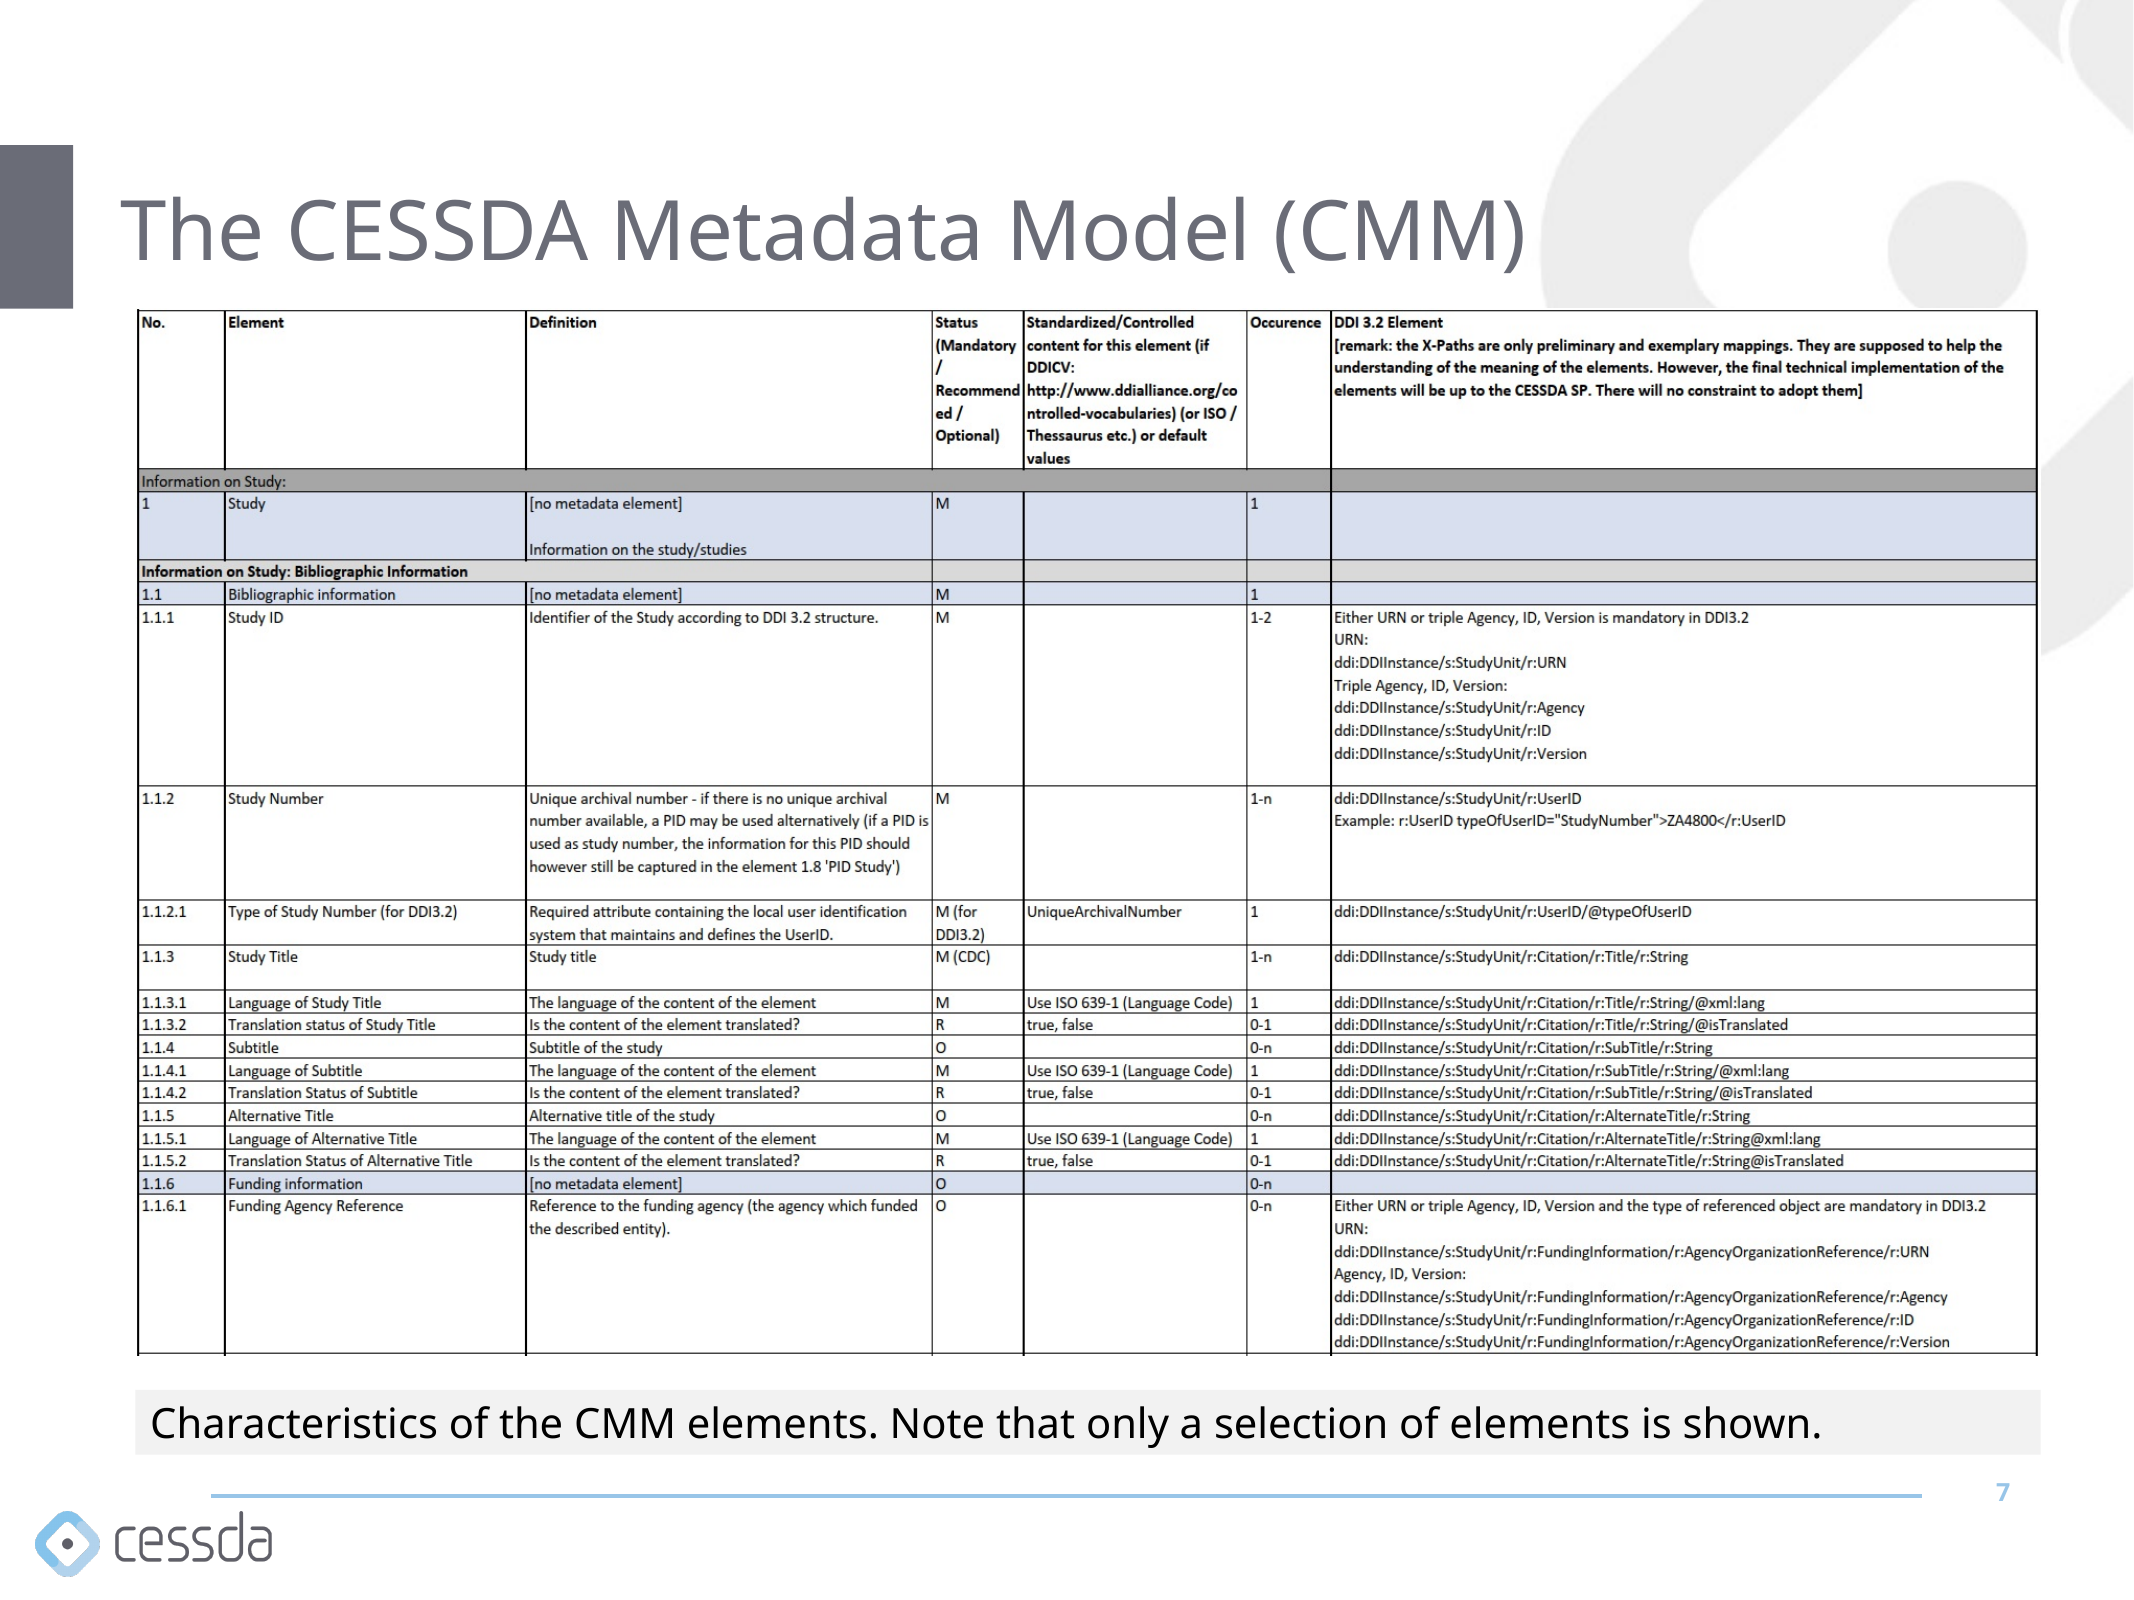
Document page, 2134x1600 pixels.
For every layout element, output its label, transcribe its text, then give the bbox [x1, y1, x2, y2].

picture [0, 0, 2134, 1600]
slide_number 7 [1966, 1469, 2041, 1523]
title The CESSDA Metadata Model (CMM) [111, 144, 1923, 310]
text_box Characteristics of the CMM elements. Note that only a selection of elements is shown. [133, 1388, 2043, 1457]
